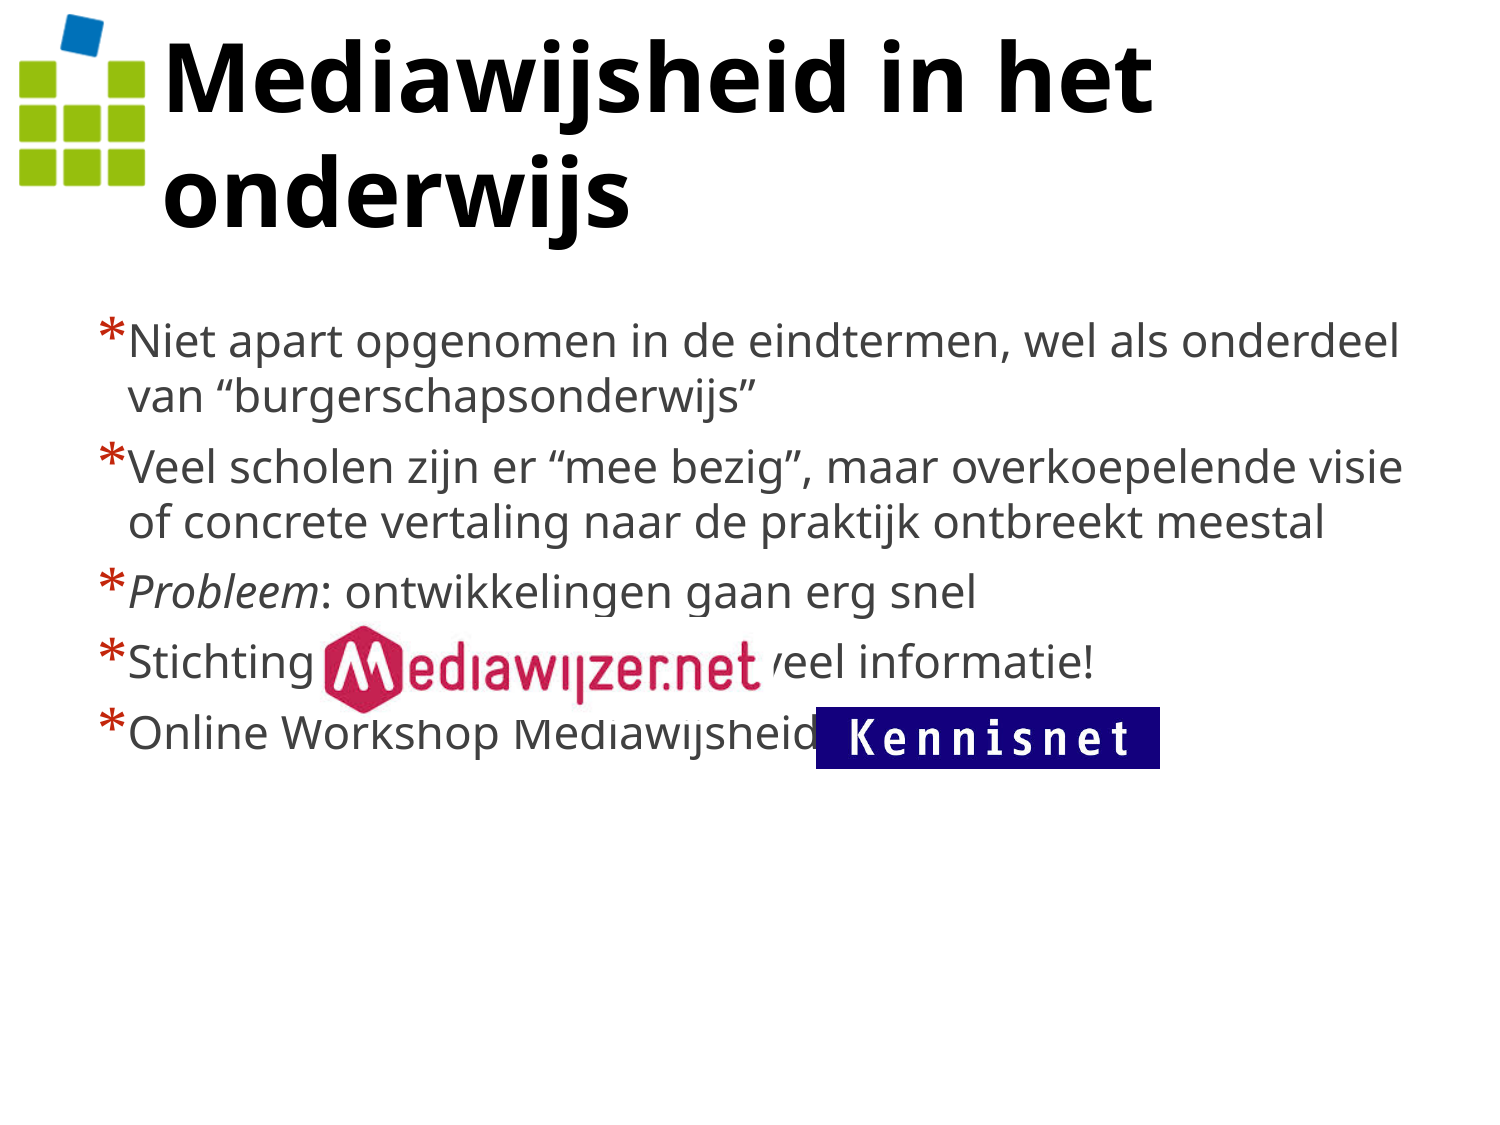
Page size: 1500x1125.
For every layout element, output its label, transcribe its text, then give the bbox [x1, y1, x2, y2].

picture [312, 616, 774, 720]
picture [816, 707, 1160, 770]
list Niet apart opgenomen in de eindtermen, wel als onderdeel van “burgerschapsonderwijs” Veel scholen zijn er “mee bezig”, maar overkoepelende visie of concrete vertaling naar de praktijk ontbreekt meestal Probleem: ontwikkelingen gaan erg snel Stichting : veel informatie! Online Workshop Mediawijsheid: [75, 304, 1425, 1047]
picture [17, 3, 147, 197]
title Mediawijsheid in het onderwijs [146, 8, 1495, 197]
